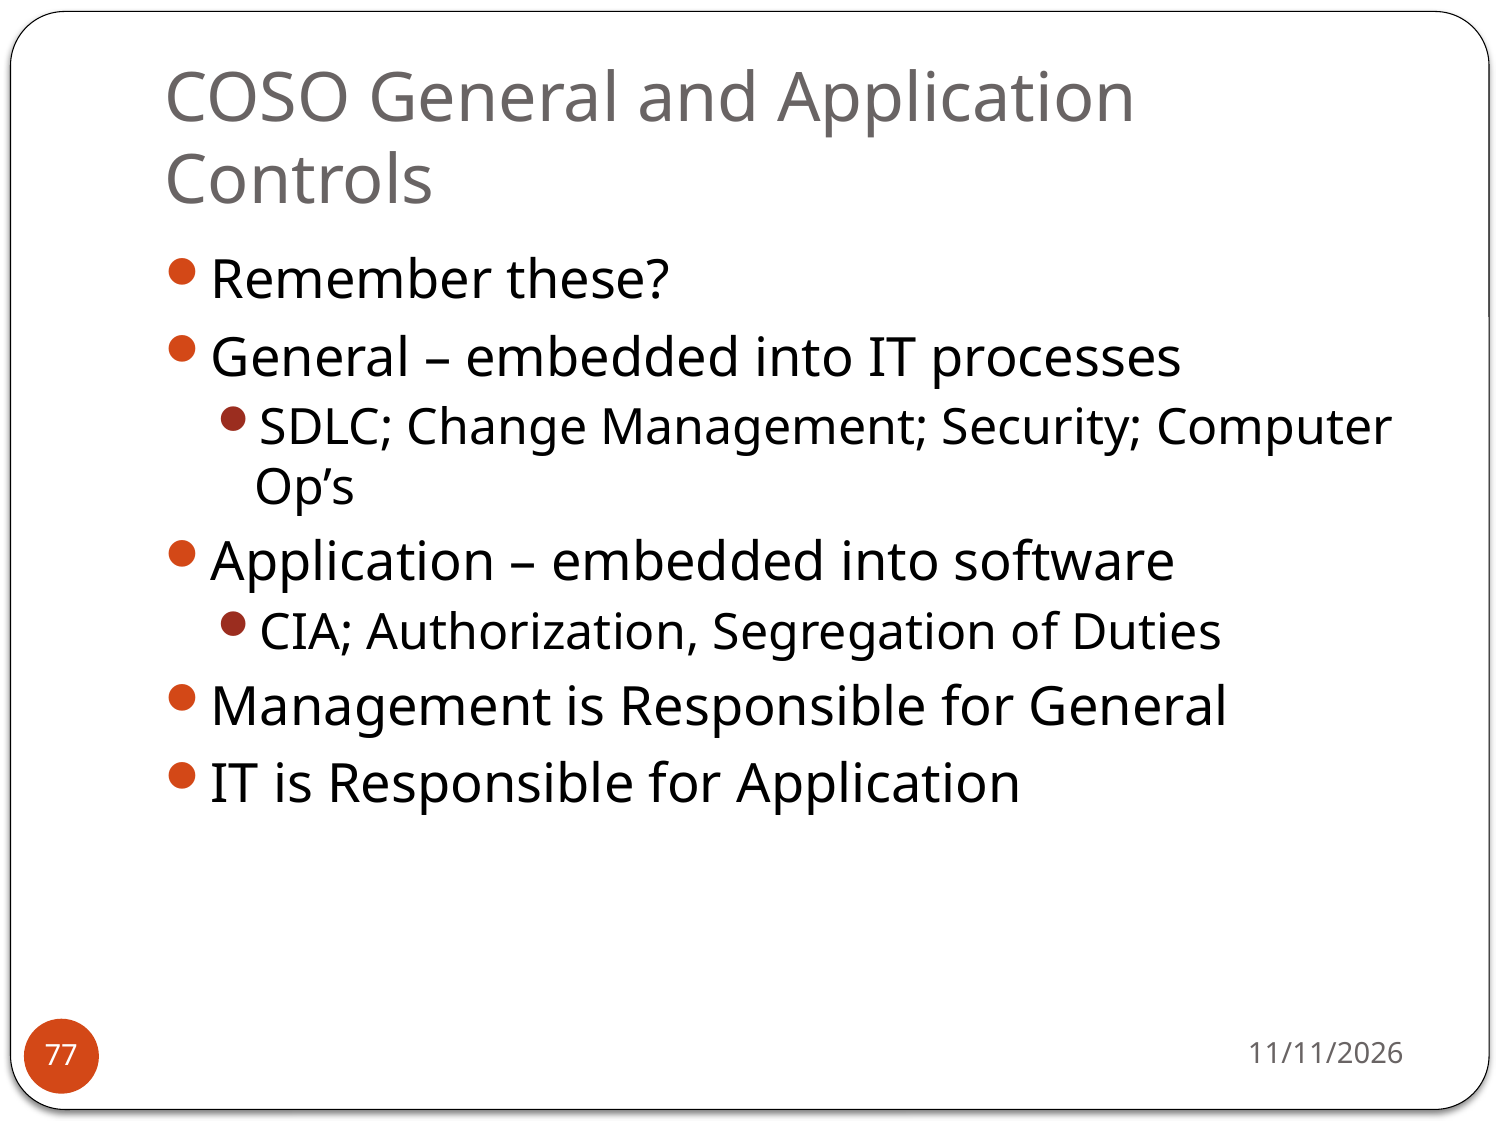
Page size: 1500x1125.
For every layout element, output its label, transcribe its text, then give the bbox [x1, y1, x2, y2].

list Remember these? General – embedded into IT processes SDLC; Change Management; Security; Computer Op’s Application – embedded into software CIA; Authorization, Segregation of Duties Management is Responsible for General IT is Responsible for Application [150, 237, 1425, 988]
slide_number 77 [23, 1018, 99, 1094]
title COSO General and Application Controls [150, 45, 1425, 233]
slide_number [1012, 1015, 1419, 1094]
